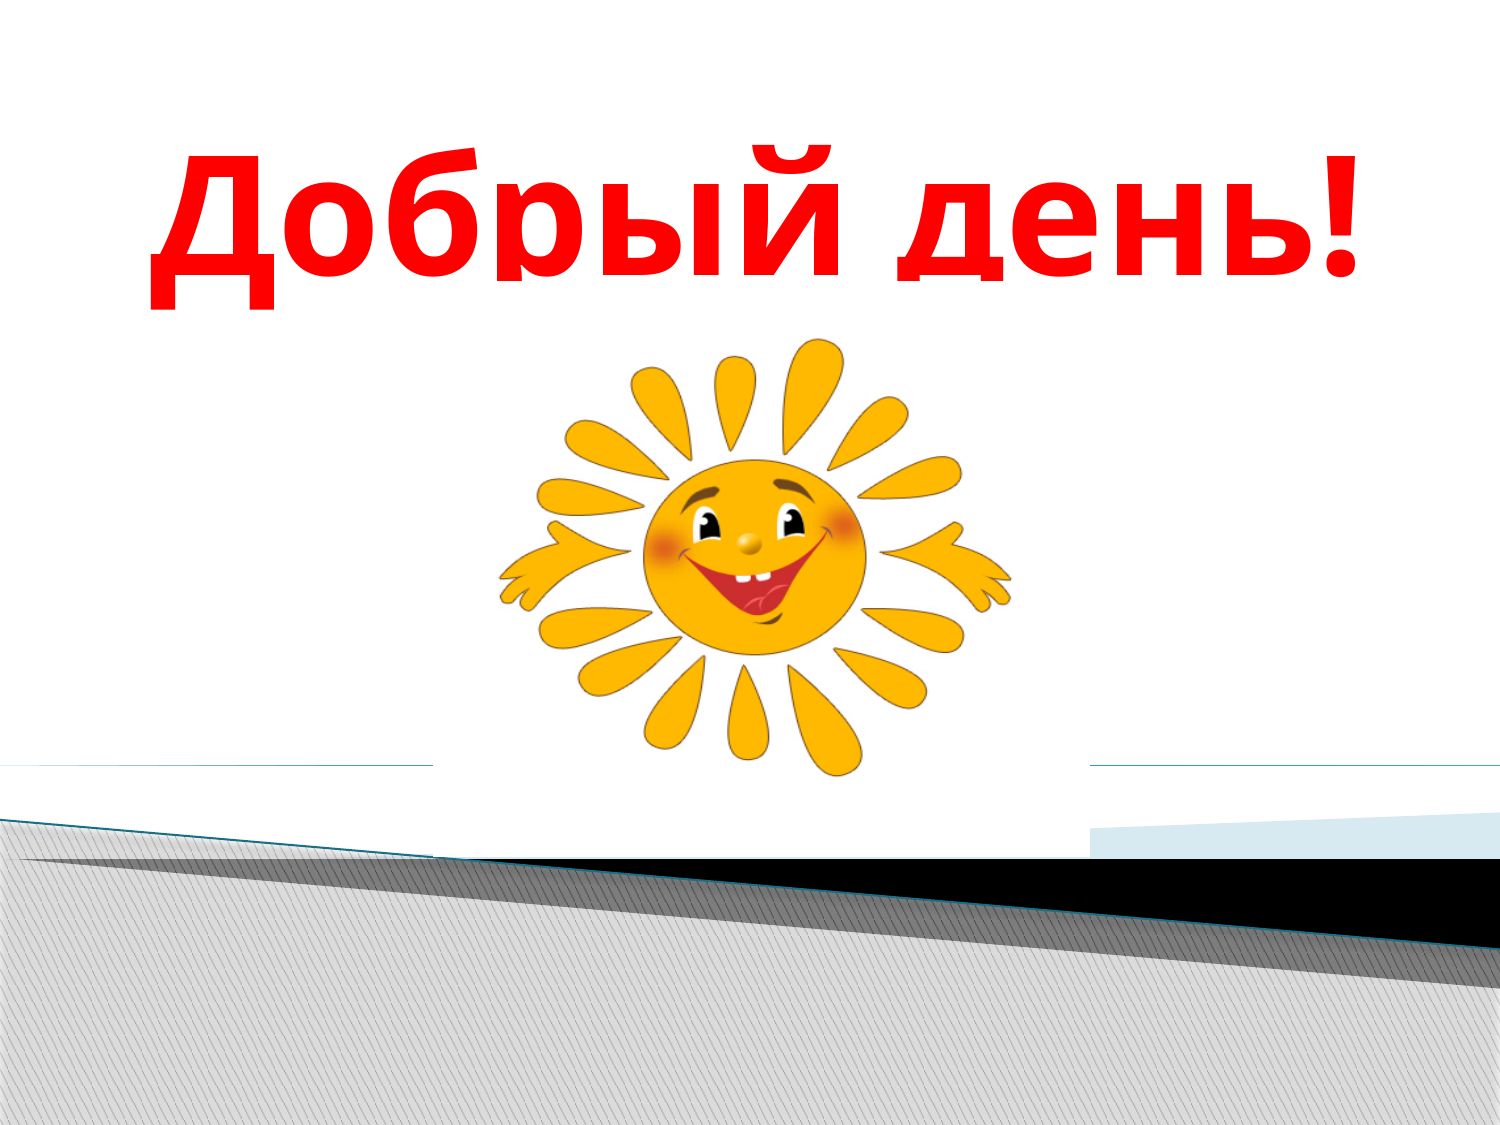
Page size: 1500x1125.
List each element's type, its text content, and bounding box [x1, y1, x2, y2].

picture [433, 280, 1091, 858]
picture [5, 859, 1500, 989]
title Добрый день! [105, 70, 1381, 317]
